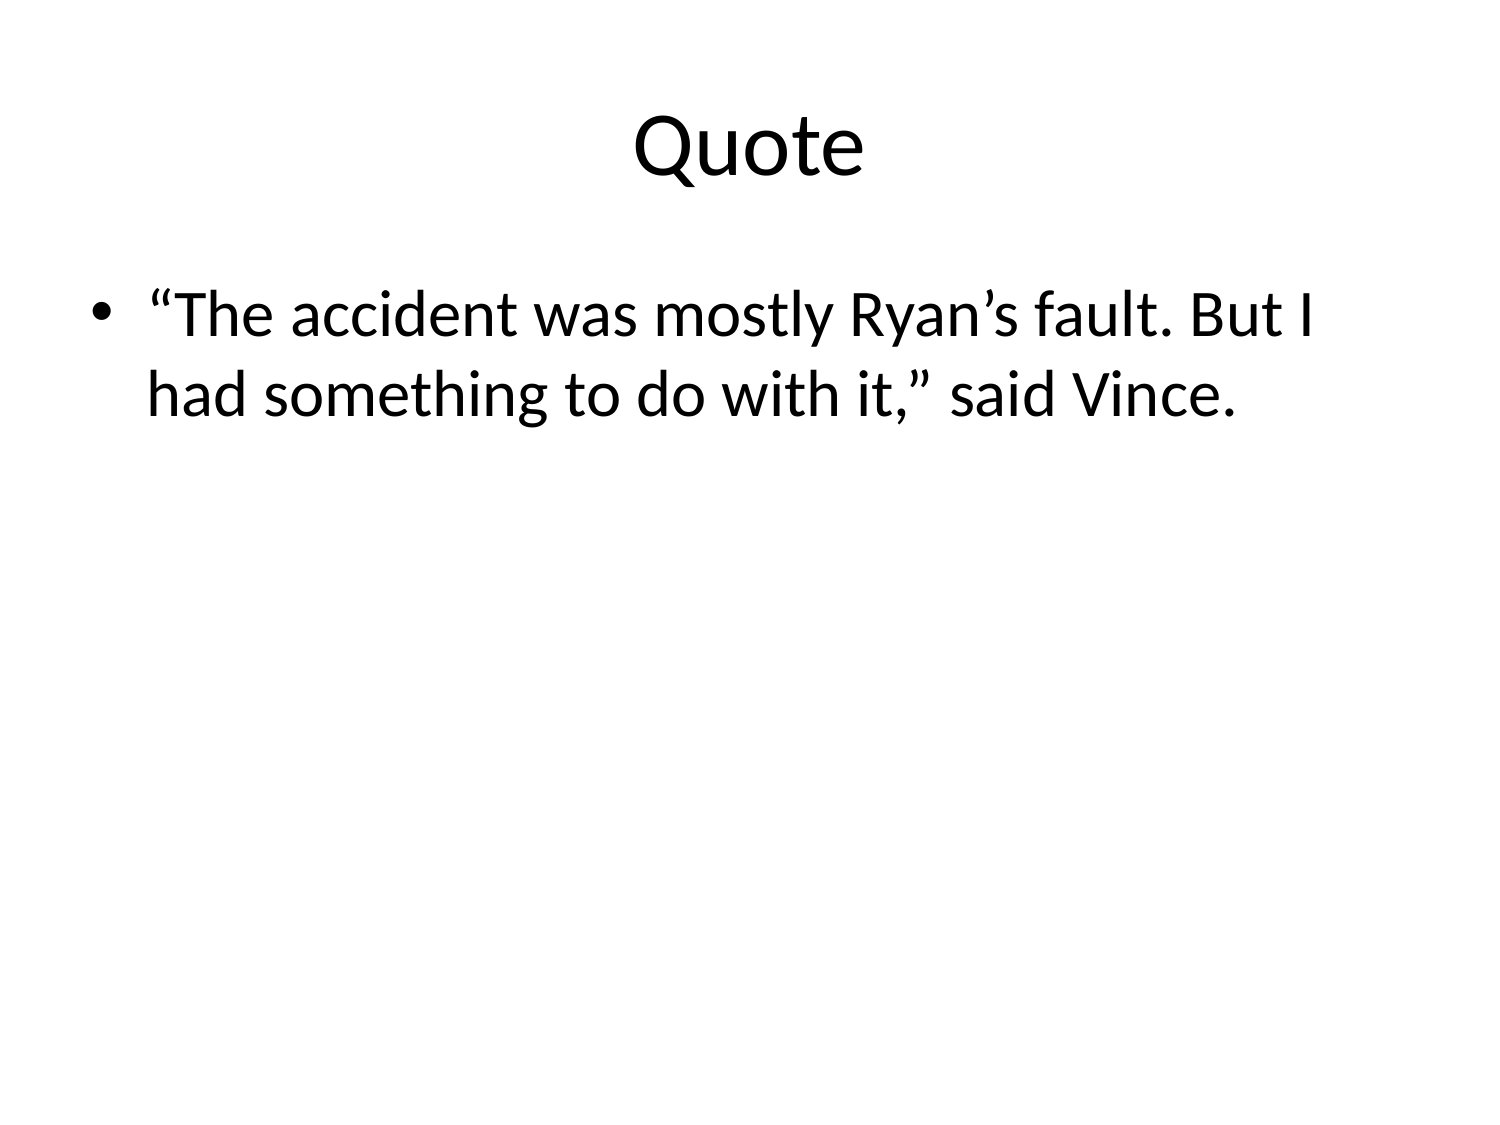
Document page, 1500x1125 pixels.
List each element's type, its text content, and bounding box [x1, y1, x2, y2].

list “The accident was mostly Ryan’s fault. But I had something to do with it,” said Vince. [75, 262, 1425, 1005]
title Quote [75, 45, 1425, 233]
